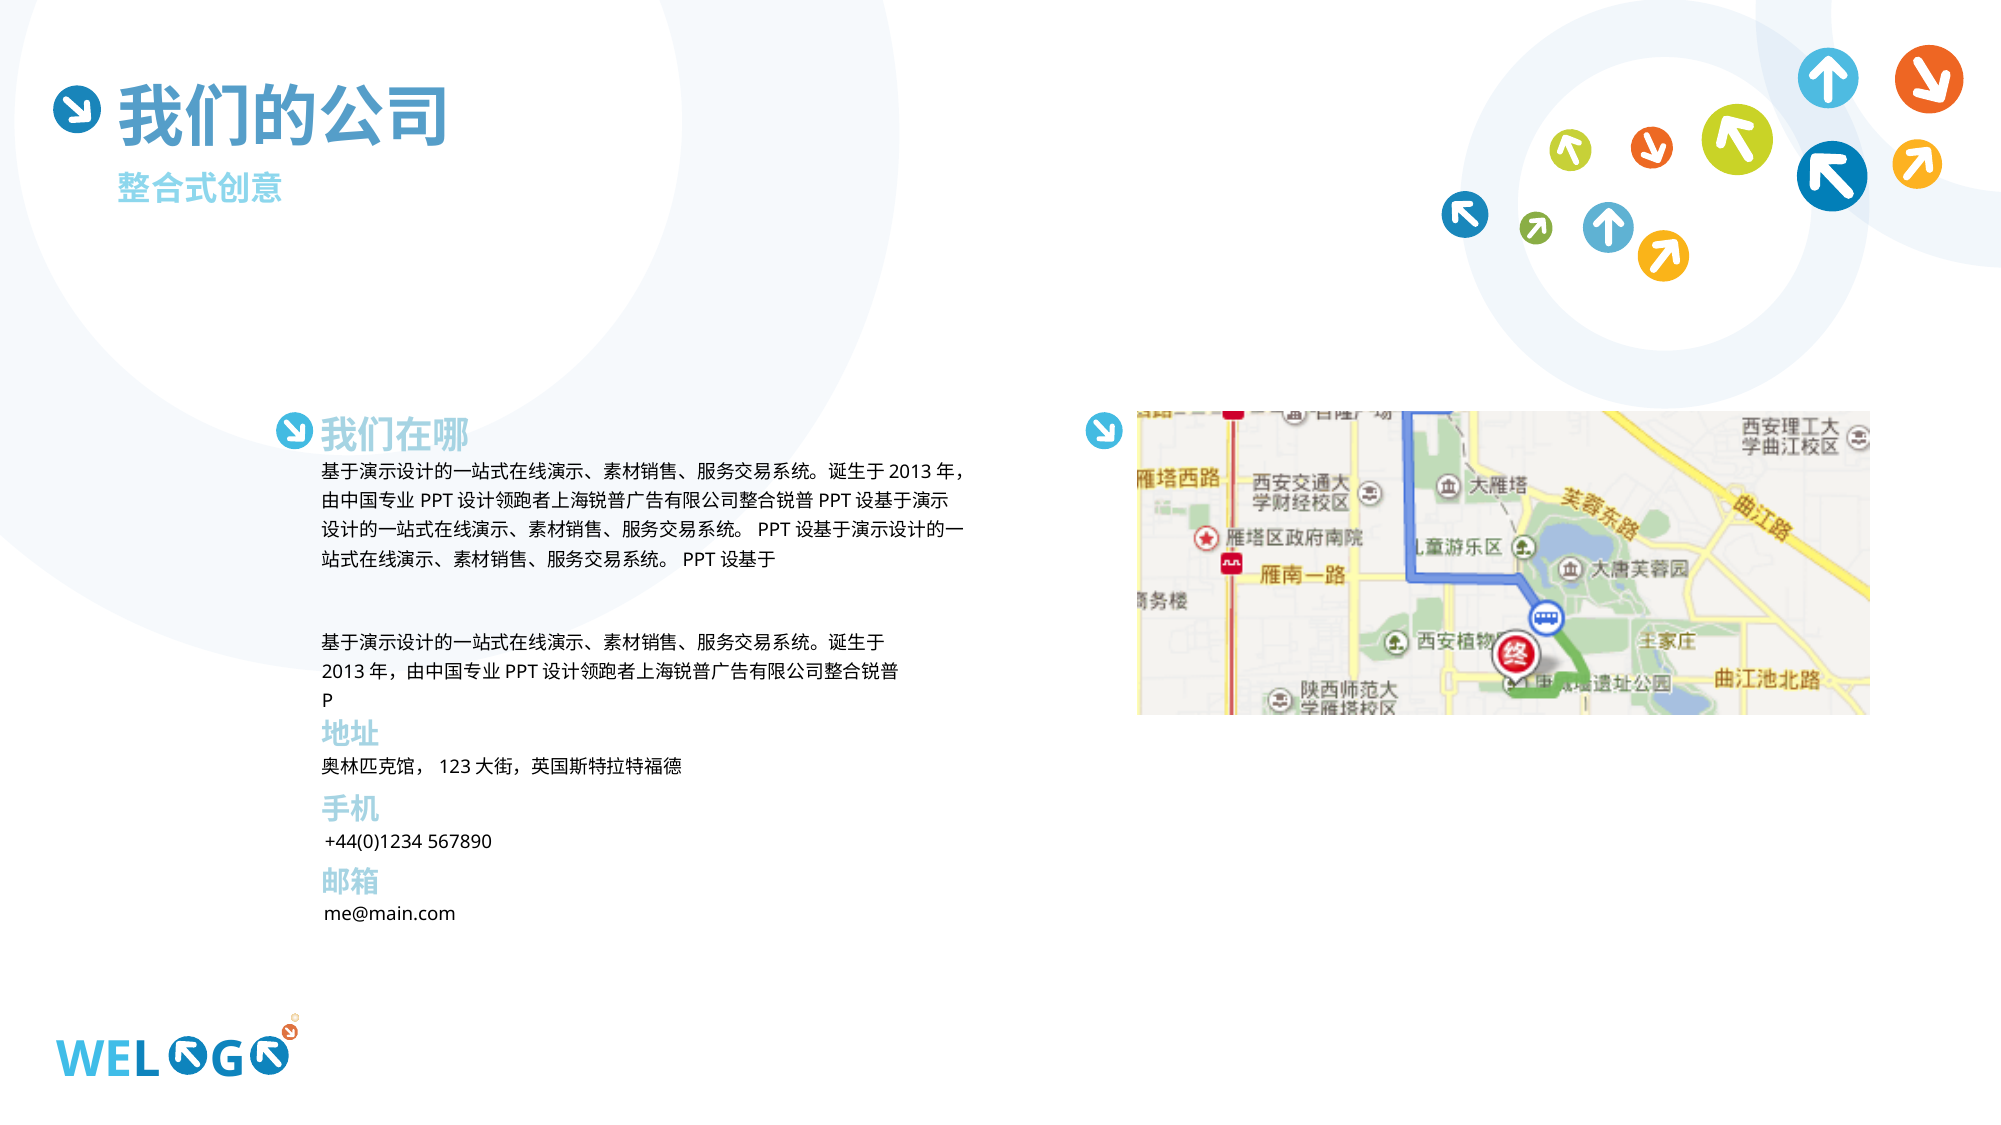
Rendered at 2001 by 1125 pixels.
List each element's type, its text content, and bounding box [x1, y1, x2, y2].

text_box 整合式创意 [103, 159, 305, 215]
text_box 我们的公司 [103, 66, 480, 161]
text_box 基于演示设计的一站式在线演示、素材销售、服务交易系统。诞生于2013年，由中国专业PPT设计领跑者上海锐普广告有限公司整合锐普PPT设基于演示设计的一站式在线演示、素材销售、服务交易系统。PPT设基于演示设计的一站式在线演示、素材销售、服务交易系统。PPT设基于 [306, 445, 981, 603]
text_box 奥林匹克馆，123大街，英国斯特拉特福德 [307, 736, 739, 786]
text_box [276, 412, 314, 450]
picture [1137, 411, 1870, 715]
text_box 我们在哪 [305, 403, 522, 445]
text_box 手机 [306, 782, 399, 833]
text_box me@main.com [309, 882, 480, 931]
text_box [1085, 412, 1123, 450]
text_box 基于演示设计的一站式在线演示、素材销售、服务交易系统。诞生于2013年，由中国专业PPT设计领跑者上海锐普广告有限公司整合锐普P [307, 616, 930, 719]
text_box 邮箱 [306, 856, 399, 907]
text_box 地址 [306, 707, 399, 758]
text_box +44(0)1234 567890 [310, 811, 538, 861]
